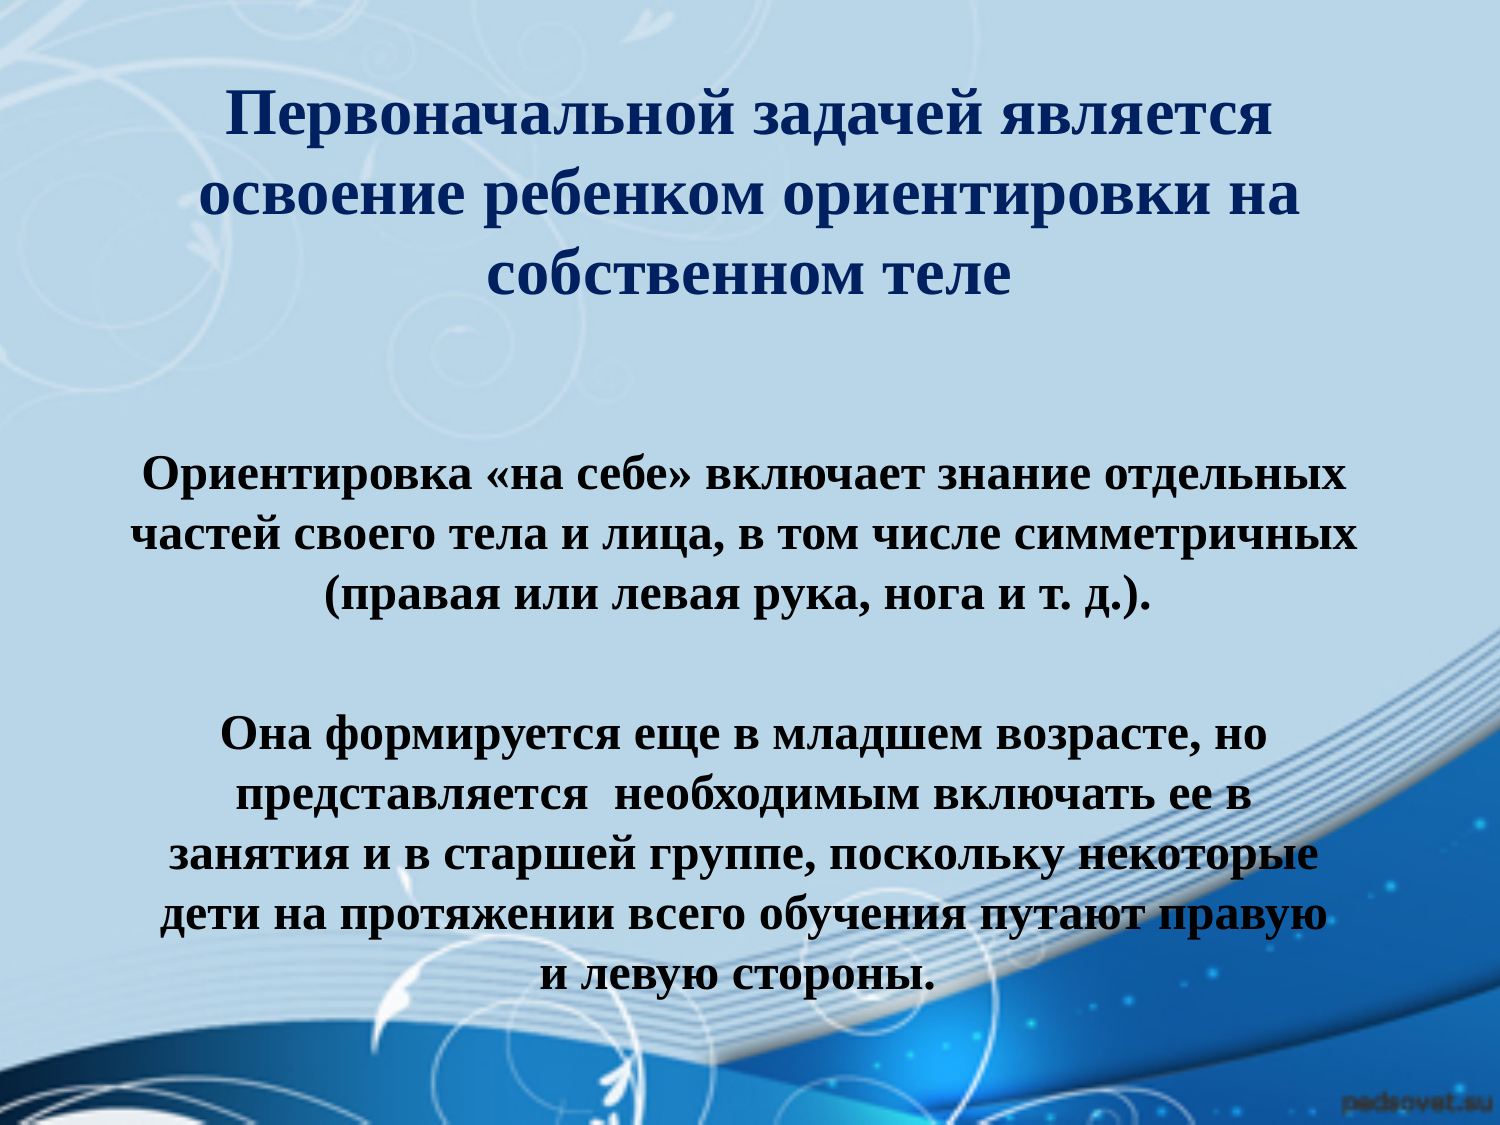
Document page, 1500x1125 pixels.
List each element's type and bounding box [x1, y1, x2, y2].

list [0, 0, 1500, 1125]
